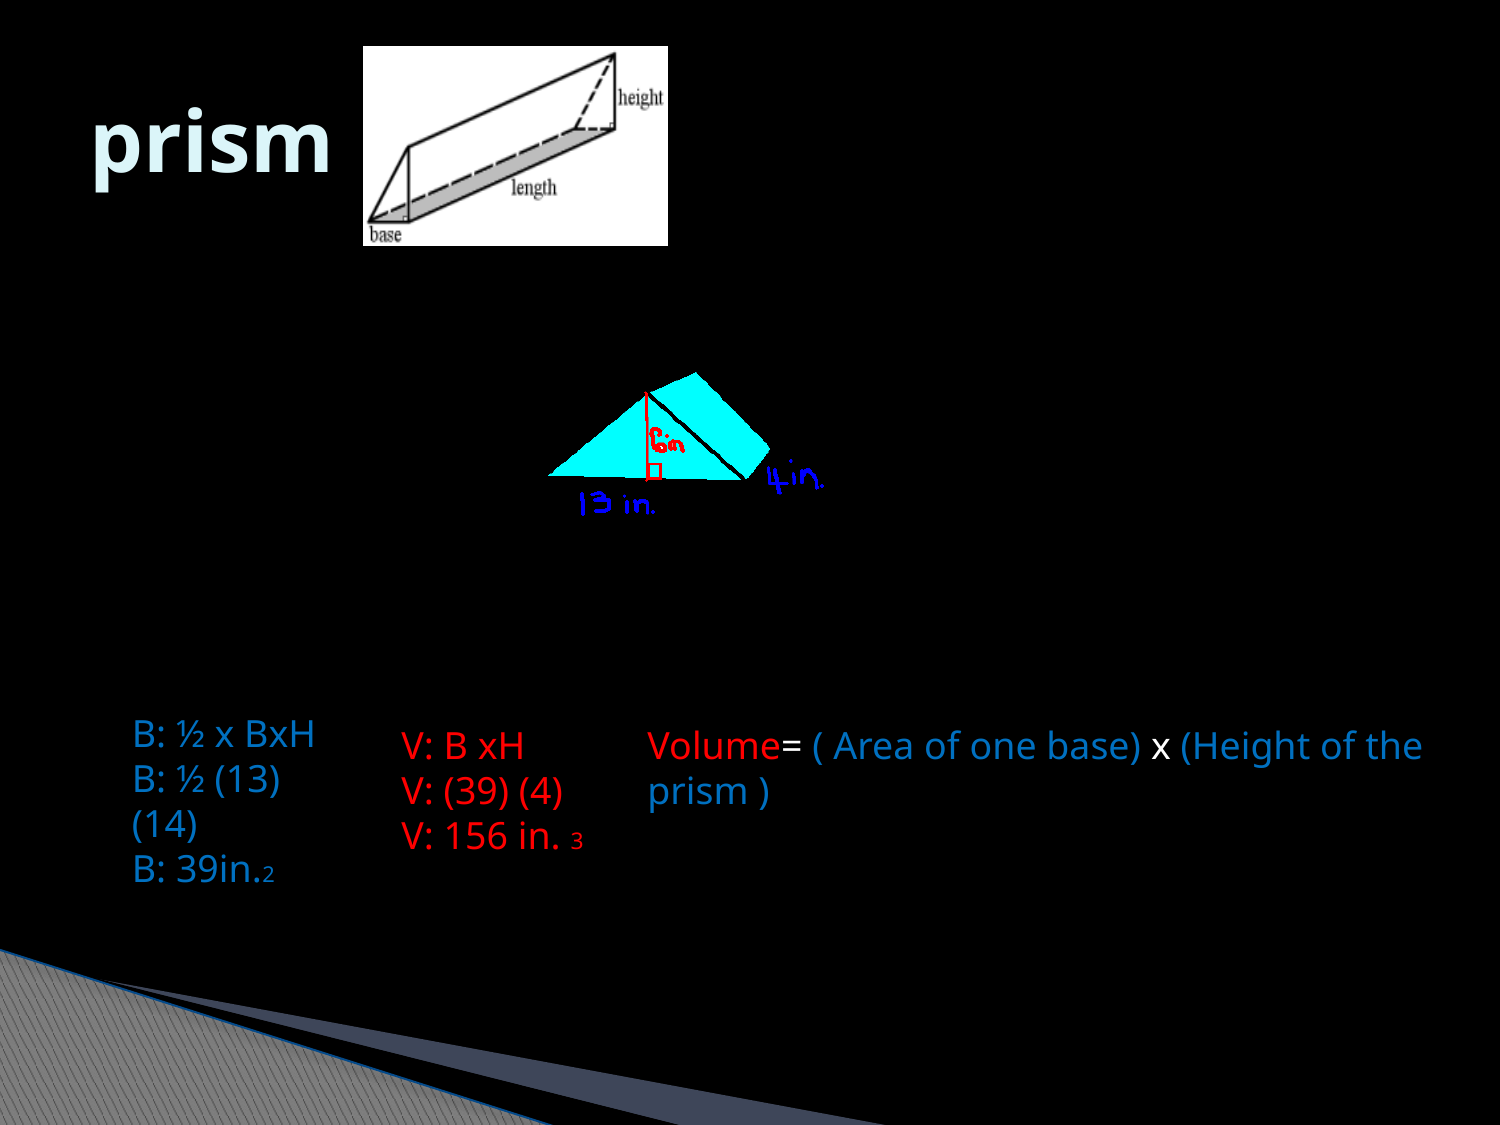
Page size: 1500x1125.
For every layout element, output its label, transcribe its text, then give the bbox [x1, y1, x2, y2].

picture [363, 46, 669, 247]
picture [0, 952, 543, 1125]
title prism [75, 45, 1425, 233]
picture [409, 257, 1055, 680]
text_box V: B xH V: (39) (4) V: 156 in. 3 [386, 714, 633, 865]
text_box B: ½ x BxH B: ½ (13) (14) B: 39in.2 [117, 703, 364, 898]
text_box Volume= ( Area of one base) x (Height of the prism ) [632, 714, 1477, 820]
